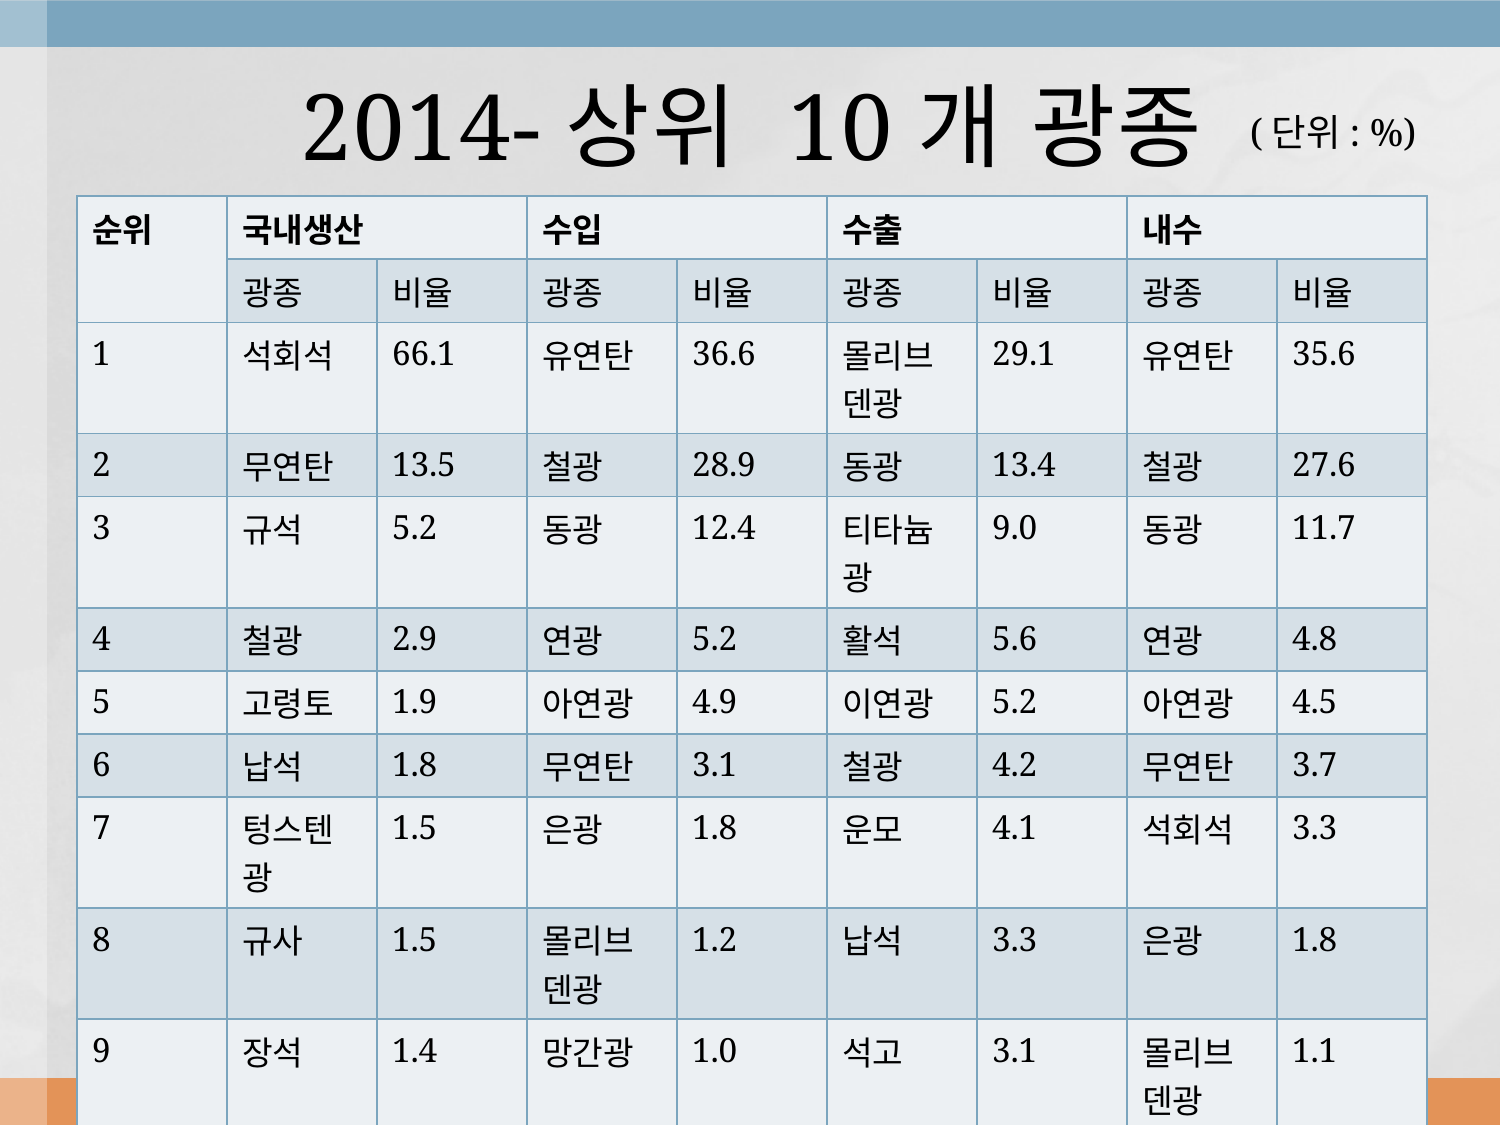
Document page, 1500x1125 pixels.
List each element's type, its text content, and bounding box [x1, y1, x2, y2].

table_cell 1.1 [1278, 1020, 1426, 1125]
table_cell 1.0 [678, 1020, 826, 1125]
table_cell 철광 [1128, 434, 1276, 496]
table_cell 28.9 [678, 434, 826, 496]
table_cell 1.8 [1278, 909, 1426, 1018]
table_cell 무연탄 [228, 434, 376, 496]
table_cell 무연탄 [1128, 735, 1276, 796]
table_cell 텅스텐광 [228, 798, 376, 907]
table_cell 3.3 [978, 909, 1126, 1018]
slide_number 7 [1074, 1078, 1425, 1125]
table_cell 석회석 [228, 323, 376, 433]
table_cell 납석 [228, 735, 376, 796]
table_cell 비율 [678, 260, 826, 322]
table_cell 몰리브덴광 [828, 323, 976, 433]
table_cell 광종 [1128, 260, 1276, 322]
table_cell 35.6 [1278, 323, 1426, 433]
table_cell 66.1 [378, 323, 526, 433]
table_header 수입 [528, 202, 826, 258]
table_cell 철광 [228, 609, 376, 670]
table_cell 장석 [228, 1020, 376, 1125]
table_cell 활석 [828, 609, 976, 670]
table_cell 무연탄 [528, 735, 676, 796]
table_cell 4.9 [678, 672, 826, 733]
table_cell 1.5 [378, 798, 526, 907]
table_cell 규석 [228, 497, 376, 607]
table_cell 2.9 [378, 609, 526, 670]
table_cell 규사 [228, 909, 376, 1018]
table_cell 1.8 [378, 735, 526, 796]
table_cell 3.1 [978, 1020, 1126, 1125]
table_cell 29.1 [978, 323, 1126, 433]
table_cell 비율 [1278, 260, 1426, 322]
table_cell 13.5 [378, 434, 526, 496]
table_cell 12.4 [678, 497, 826, 607]
table_cell 3.1 [678, 735, 826, 796]
table_header 내수 [1128, 202, 1426, 258]
table_cell 3.3 [1278, 798, 1426, 907]
table_cell 석회석 [1128, 798, 1276, 907]
table_cell 5.2 [978, 672, 1126, 733]
table_cell 4.1 [978, 798, 1126, 907]
table_cell 5 [78, 672, 226, 733]
table_cell 은광 [528, 798, 676, 907]
table_header 순위 [78, 202, 226, 322]
table_cell 고령토 [228, 672, 376, 733]
table_cell 3.7 [1278, 735, 1426, 796]
table_cell 5.2 [378, 497, 526, 607]
table_cell 아연광 [1128, 672, 1276, 733]
table_cell 운모 [828, 798, 976, 907]
table_header 국내생산 [228, 202, 526, 258]
table_cell 5.6 [978, 609, 1126, 670]
table_cell 은광 [1128, 909, 1276, 1018]
table_cell 동광 [1128, 497, 1276, 607]
table_cell 4.5 [1278, 672, 1426, 733]
table_header 수출 [828, 202, 1126, 258]
table_cell 3 [78, 497, 226, 607]
table_cell 36.6 [678, 323, 826, 433]
table_cell 11.7 [1278, 497, 1426, 607]
table_cell 9.0 [978, 497, 1126, 607]
table_cell 이연광 [828, 672, 976, 733]
table_cell 비율 [978, 260, 1126, 322]
table_cell 1.4 [378, 1020, 526, 1125]
text_box (단위: %) [1234, 101, 1432, 162]
table_cell 아연광 [528, 672, 676, 733]
table_cell 1 [78, 323, 226, 433]
table_cell 유연탄 [528, 323, 676, 433]
table_cell 연광 [528, 609, 676, 670]
table_cell 1.2 [678, 909, 826, 1018]
table_cell 4.2 [978, 735, 1126, 796]
table_cell 7 [78, 798, 226, 907]
table_cell 동광 [528, 497, 676, 607]
table_cell 4.8 [1278, 609, 1426, 670]
table_cell 27.6 [1278, 434, 1426, 496]
table_cell 철광 [828, 735, 976, 796]
table_cell 동광 [828, 434, 976, 496]
table_cell 4 [78, 609, 226, 670]
table_cell 비율 [378, 260, 526, 322]
table_cell 1.5 [378, 909, 526, 1018]
title 2014-상위 10개 광종 [49, 46, 1454, 202]
table_cell 석고 [828, 1020, 976, 1125]
table_cell 2 [78, 434, 226, 496]
table_cell 납석 [828, 909, 976, 1018]
table_cell 몰리브덴광 [1128, 1020, 1276, 1078]
table_cell 광종 [828, 260, 976, 322]
table_cell 1.8 [678, 798, 826, 907]
table_cell 13.4 [978, 434, 1126, 496]
table_cell 9 [78, 1020, 226, 1125]
table_cell 몰리브덴광 [528, 909, 676, 1018]
table_cell 연광 [1128, 609, 1276, 670]
table_cell 유연탄 [1128, 323, 1276, 433]
table_cell 철광 [528, 434, 676, 496]
table_cell 망간광 [528, 1020, 676, 1125]
table_cell 광종 [528, 260, 676, 322]
table_cell 5.2 [678, 609, 826, 670]
table_cell 티타늄광 [828, 497, 976, 607]
table_cell 8 [78, 909, 226, 1018]
table_cell 1.9 [378, 672, 526, 733]
table_cell 6 [78, 735, 226, 796]
table_cell 광종 [228, 260, 376, 322]
